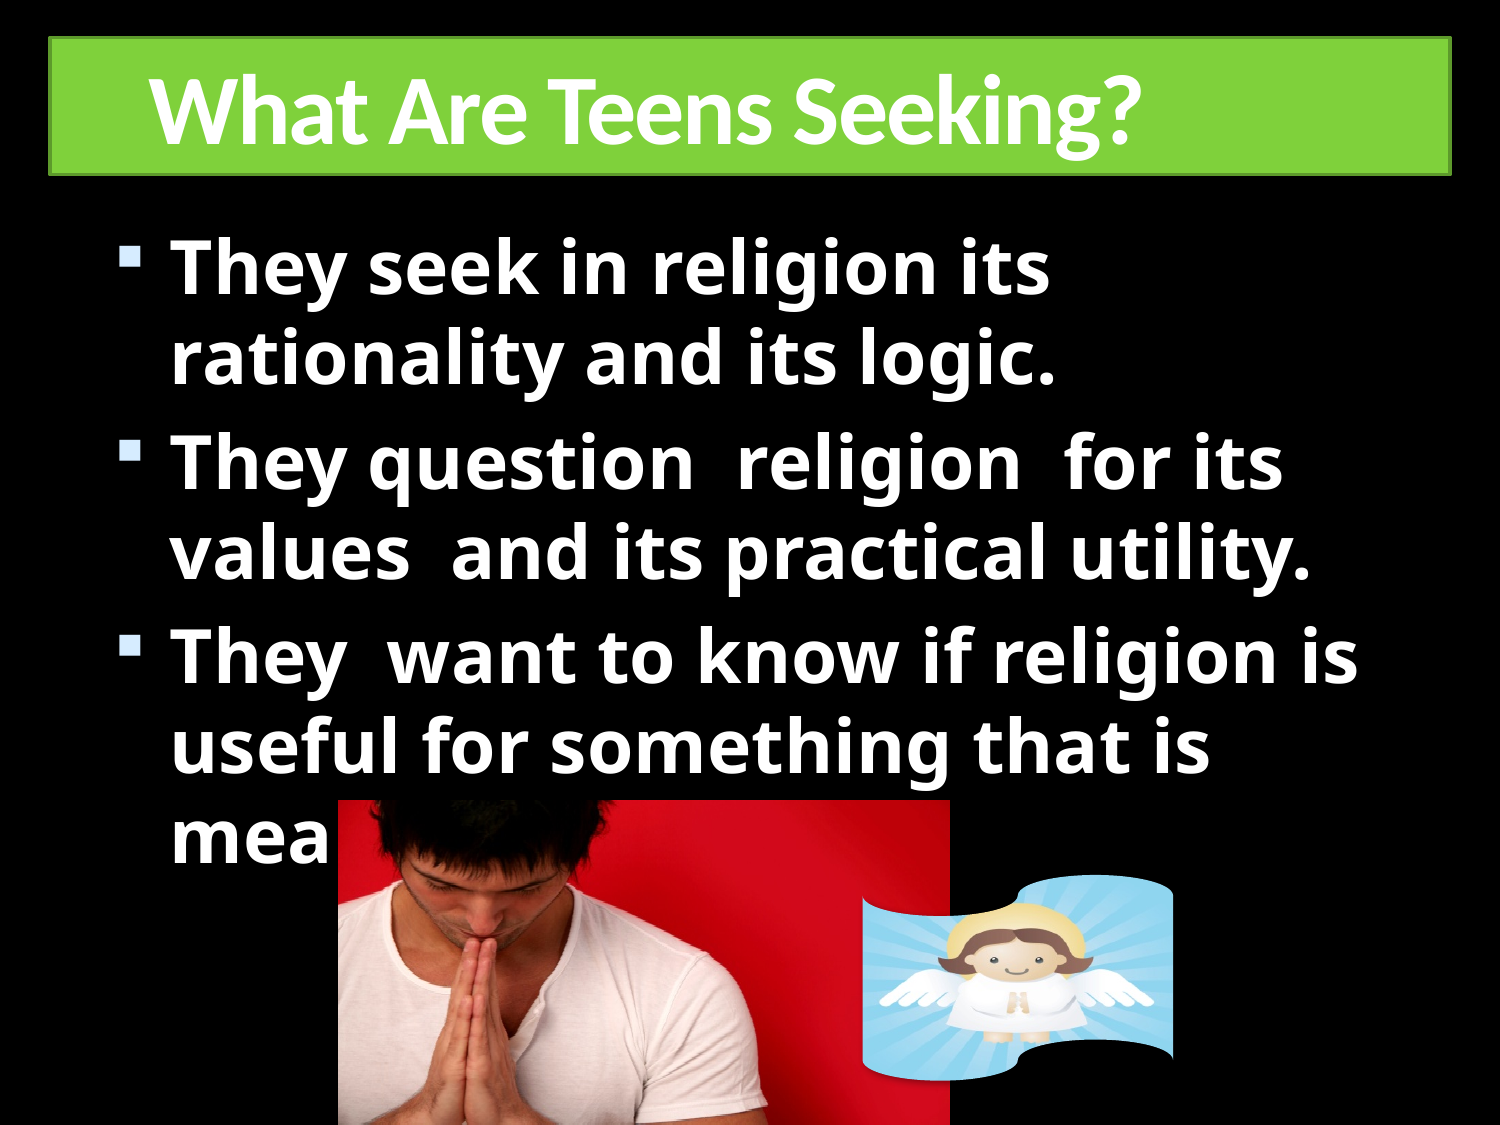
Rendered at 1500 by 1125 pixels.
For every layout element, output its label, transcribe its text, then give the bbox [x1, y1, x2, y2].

picture [862, 874, 1174, 1082]
picture [336, 799, 951, 1125]
title What Are Teens Seeking? [48, 36, 1452, 176]
list They seek in religion its rationality and its logic. They question religion for its values and its practical utility. They want to know if religion is useful for something that is meaningful in life. [87, 212, 1438, 930]
